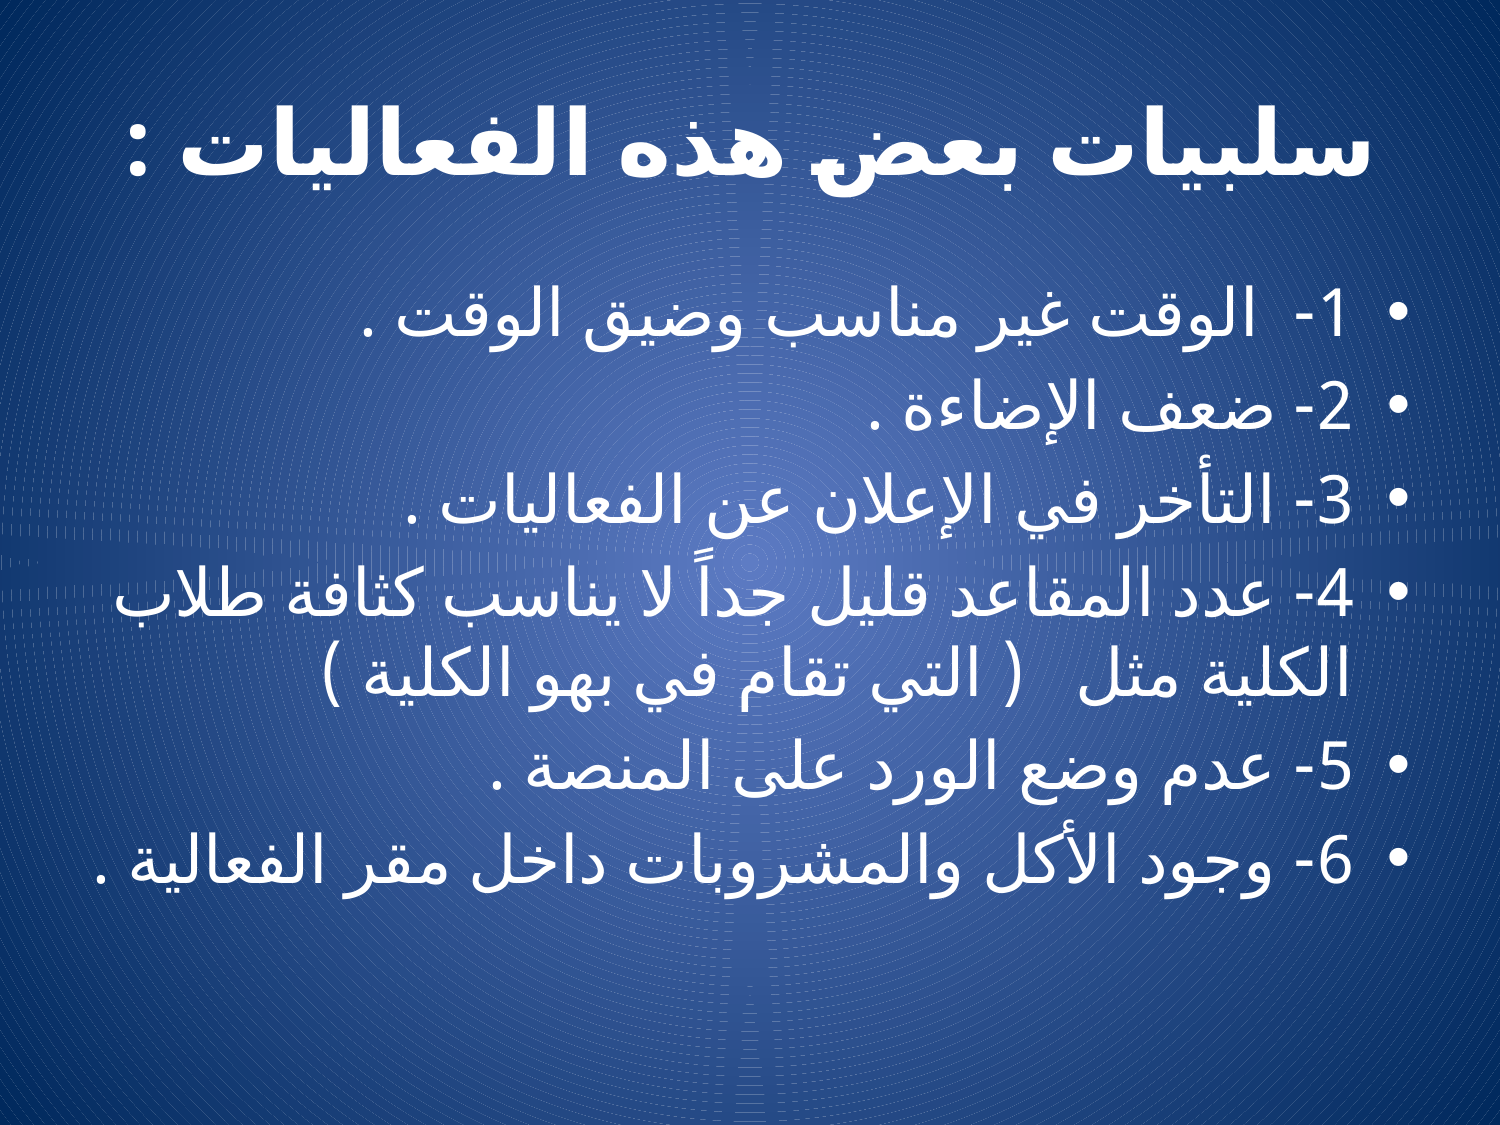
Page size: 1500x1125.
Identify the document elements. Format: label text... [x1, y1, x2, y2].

title سلبيات بعض هذه الفعاليات : [75, 45, 1425, 233]
list 1- الوقت غير مناسب وضيق الوقت . 2- ضعف الإضاءة . 3- التأخر في الإعلان عن الفعاليات . 4- عدد المقاعد قليل جداً لا يناسب كثافة طلاب الكلية مثل ( التي تقام في بهو الكلية ) 5- عدم وضع الورد على المنصة . 6- وجود الأكل والمشروبات داخل مقر الفعالية . [75, 262, 1425, 1005]
